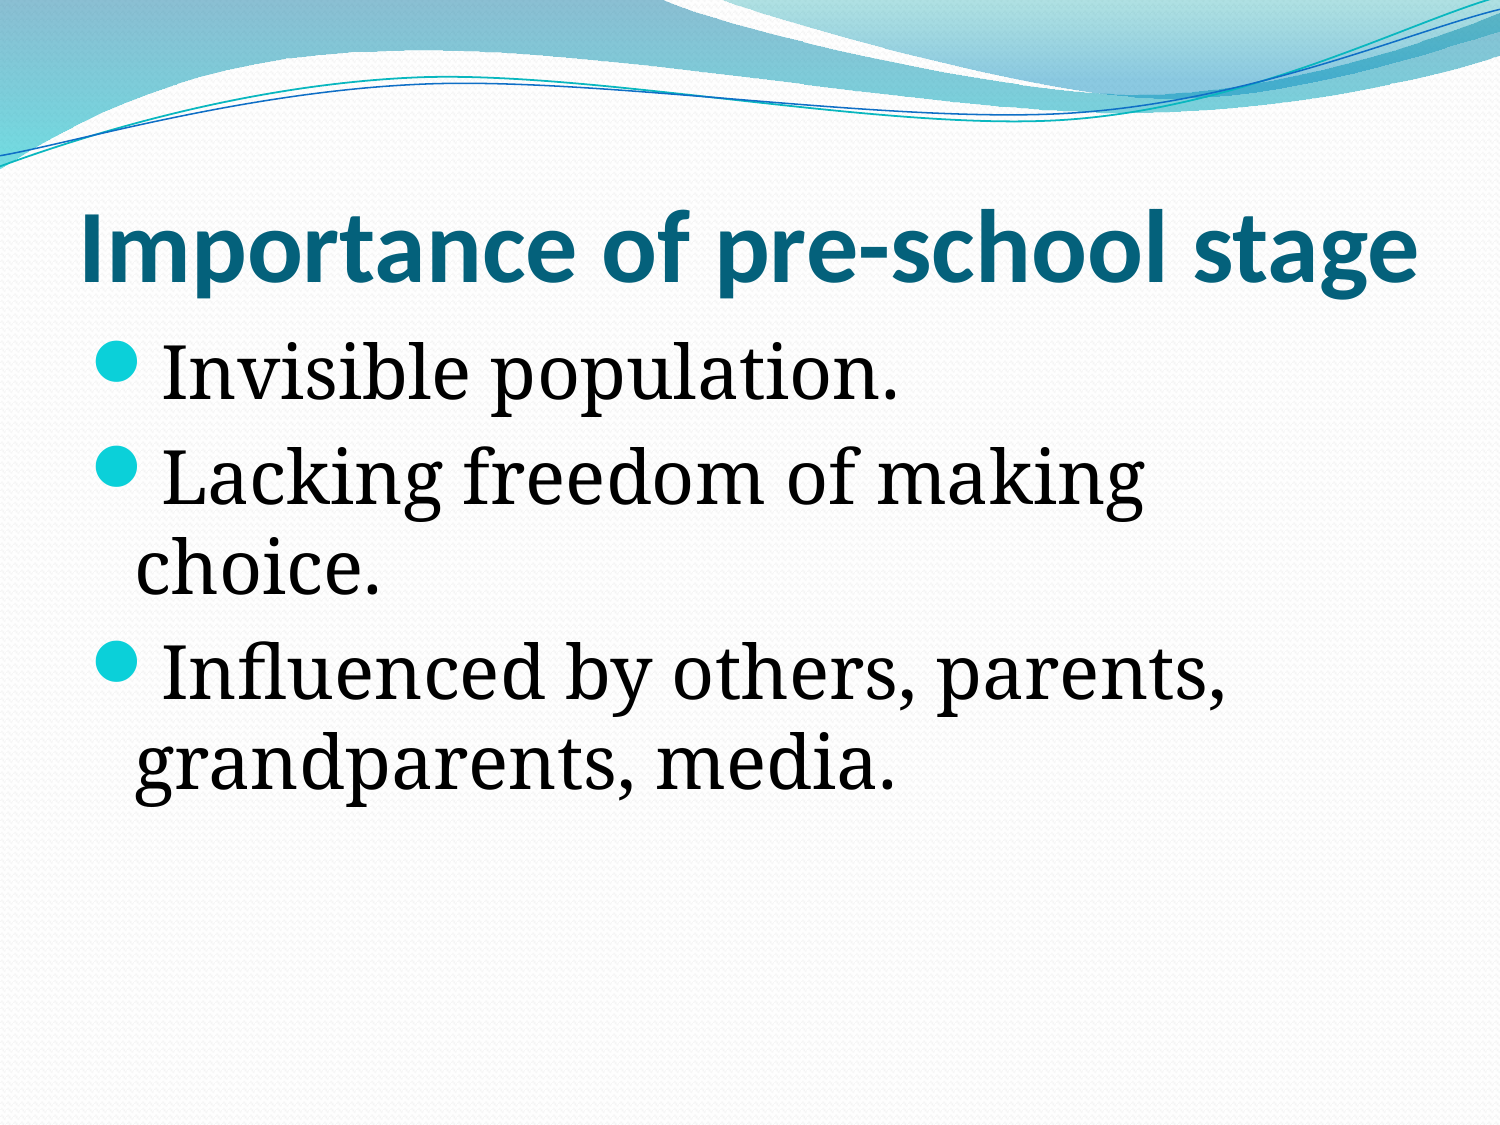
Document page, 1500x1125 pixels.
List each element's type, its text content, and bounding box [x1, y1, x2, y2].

list Invisible population. Lacking freedom of making choice. Influenced by others, parents, grandparents, media. [75, 317, 1425, 1038]
title Importance of pre-school stage [75, 115, 1425, 303]
